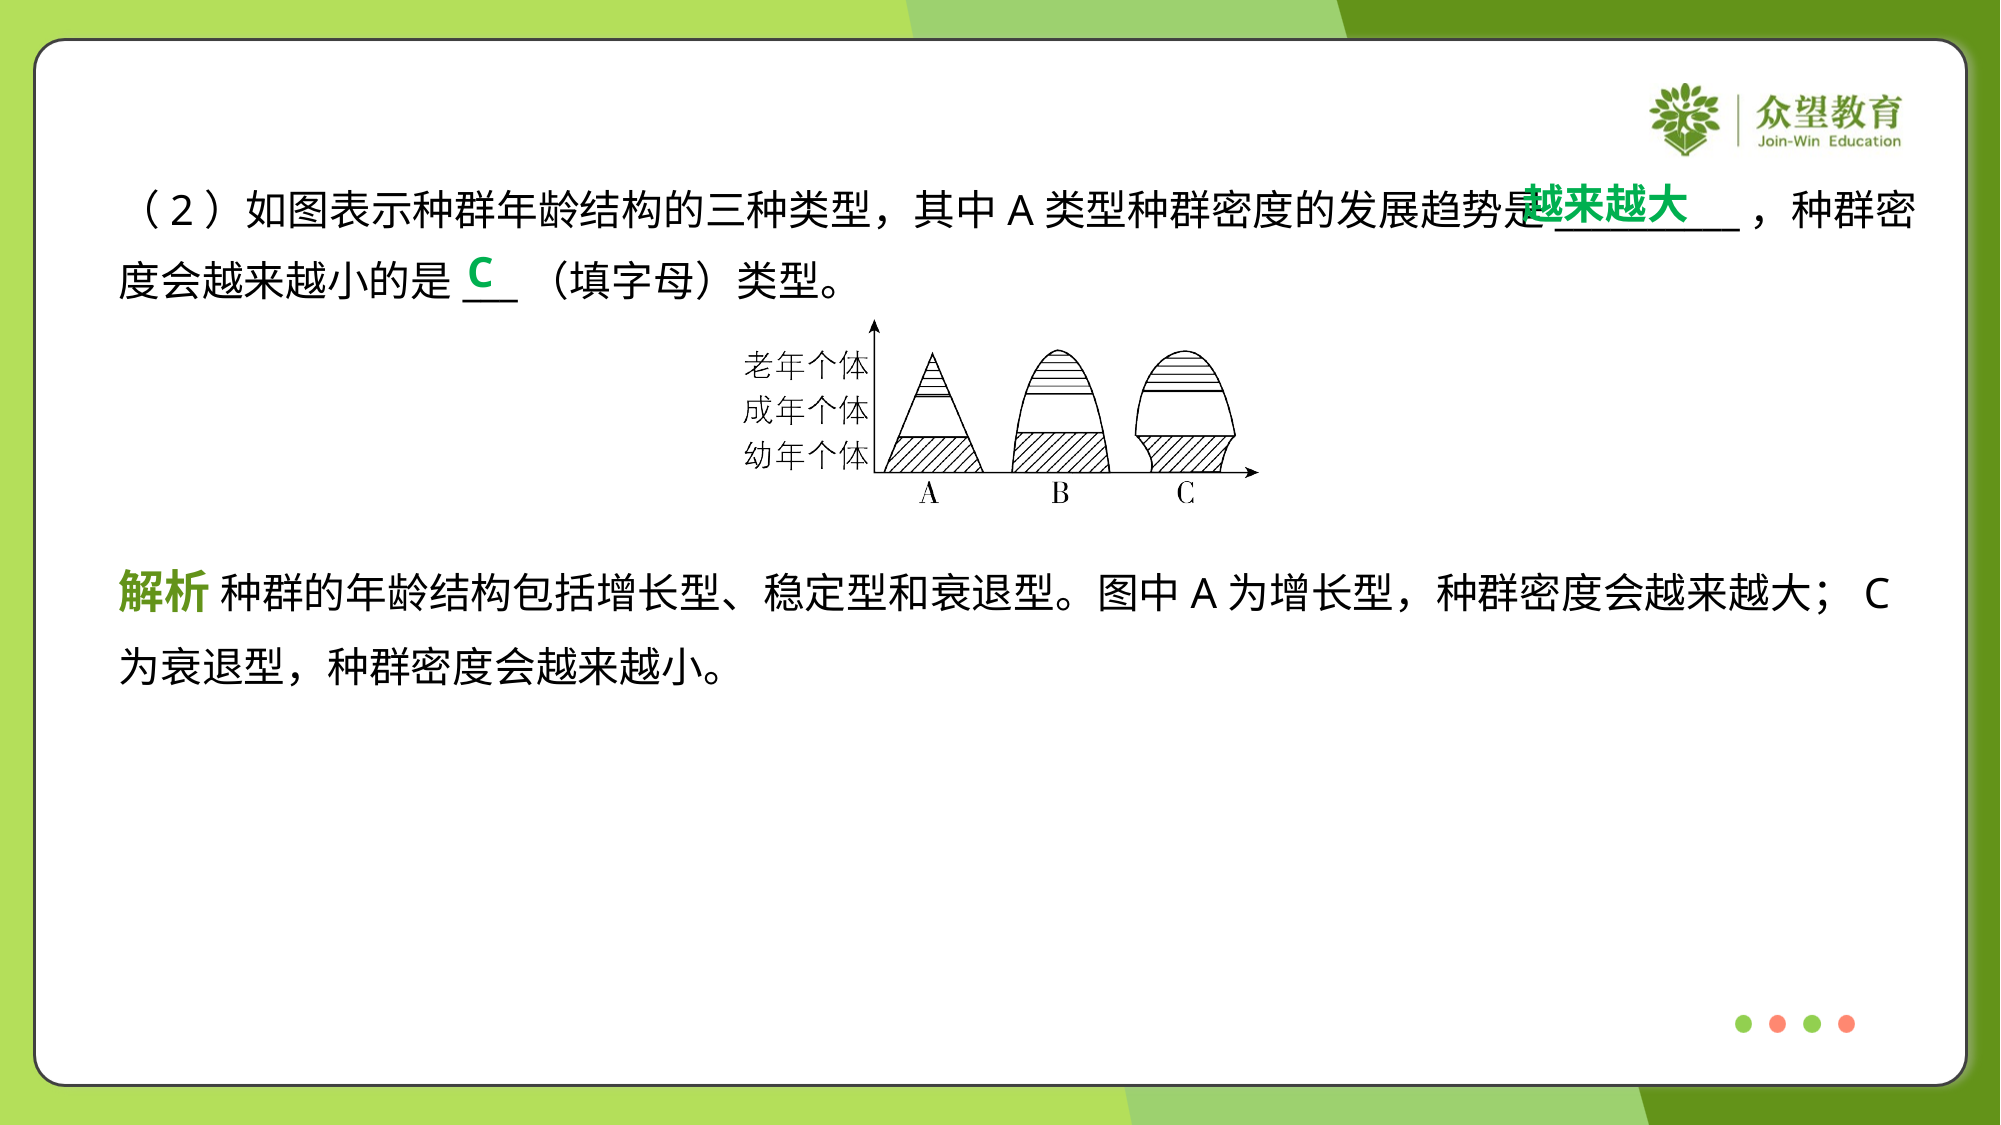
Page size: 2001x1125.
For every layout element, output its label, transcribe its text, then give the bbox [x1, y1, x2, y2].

picture [0, 0, 2000, 1125]
text_box C [451, 224, 510, 289]
text_box 解析 种群的年龄结构包括增长型、稳定型和衰退型。图中A为增长型，种群密度会越来越大；C 为衰退型，种群密度会越来越小。 [118, 534, 1883, 684]
text_box （2）如图表示种群年龄结构的三种类型，其中A类型种群密度的发展趋势是__________，种群密 度会越来越小的是___（填字母）类型。 [118, 158, 1883, 298]
text_box 越来越大 [1507, 152, 1705, 220]
